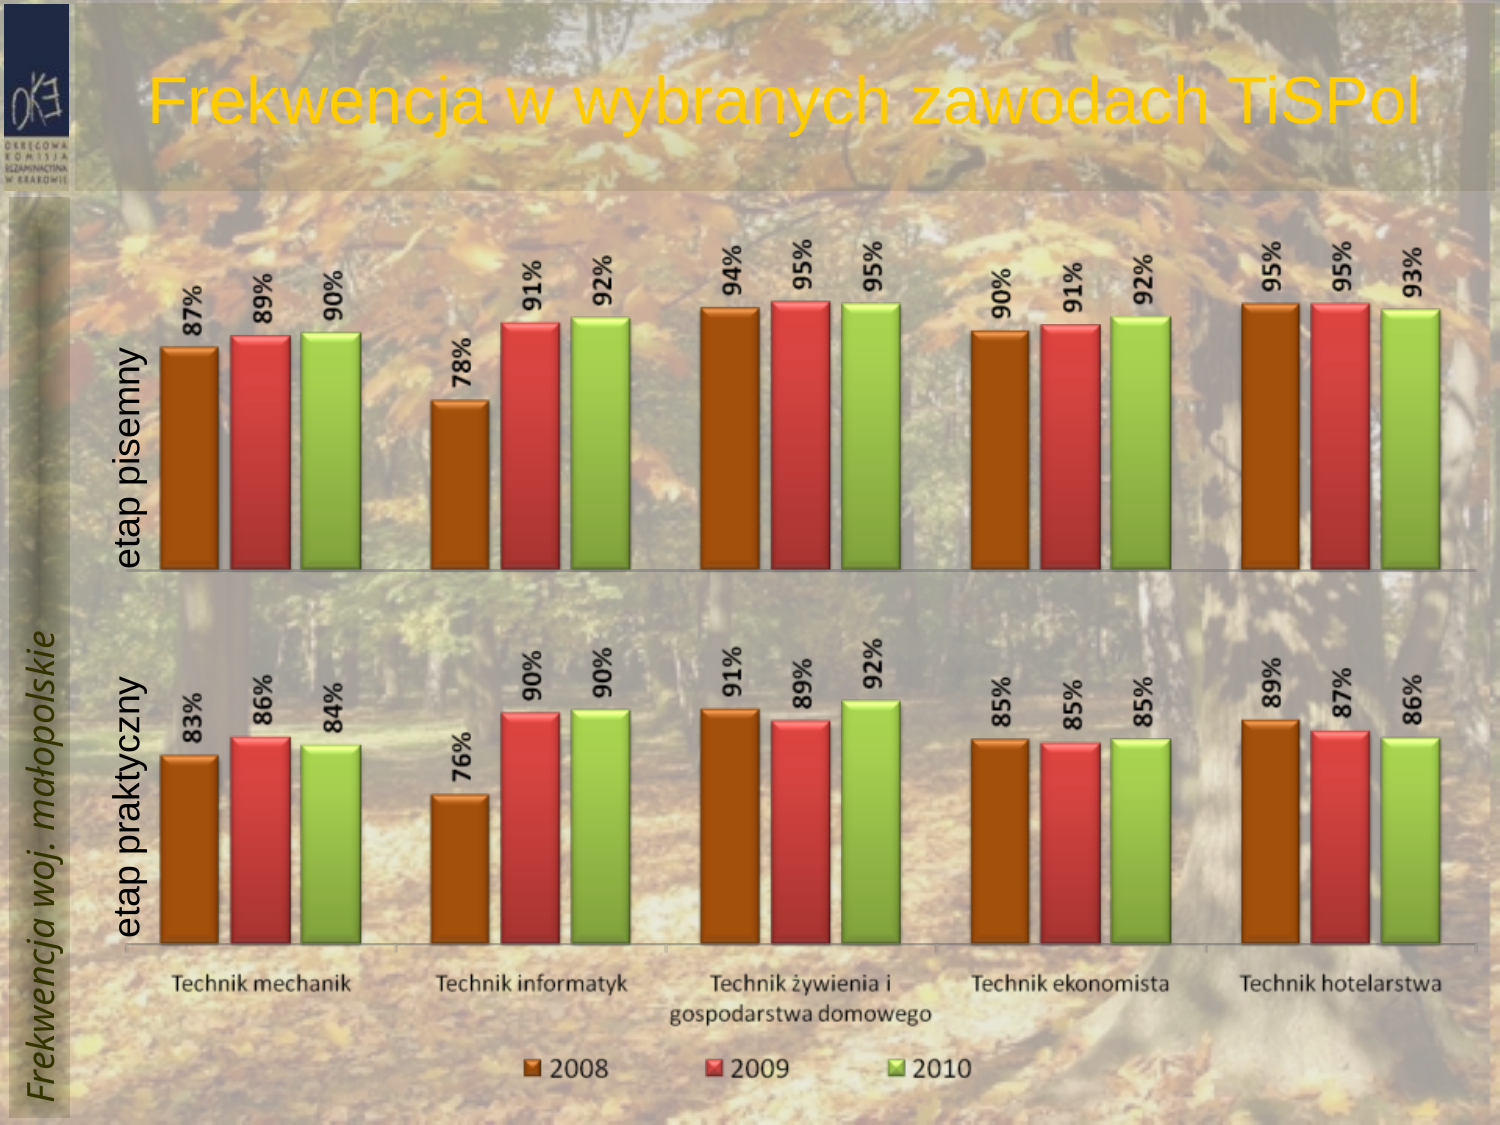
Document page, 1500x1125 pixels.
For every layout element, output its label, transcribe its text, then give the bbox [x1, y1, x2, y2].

text_box Frekwencja woj. małopolskie [9, 197, 70, 1118]
picture [66, 212, 1492, 1100]
title Frekwencja w wybranych zawodach TiSPol [74, 3, 1495, 192]
